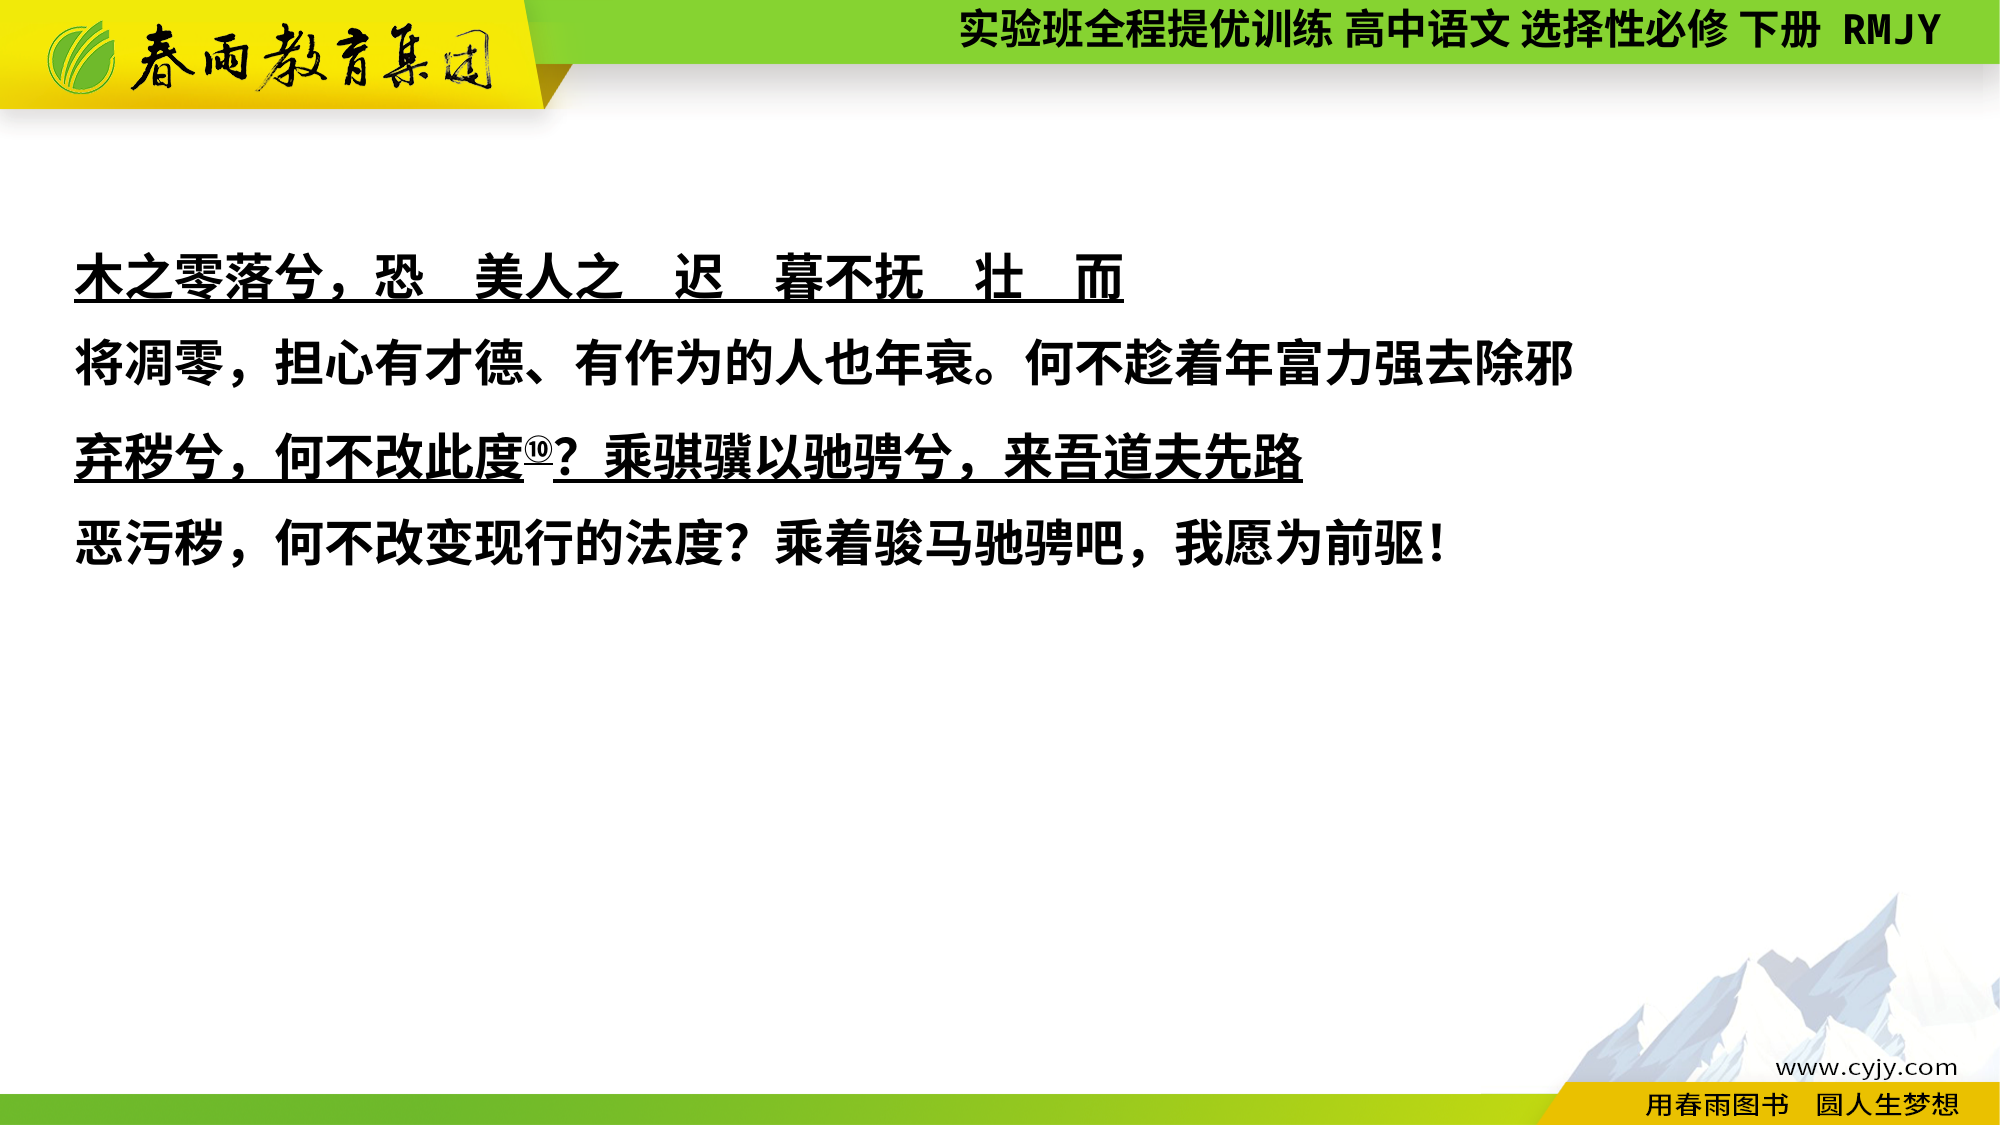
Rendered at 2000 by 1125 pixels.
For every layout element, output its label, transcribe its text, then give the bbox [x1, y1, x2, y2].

picture [0, 0, 2000, 1125]
text_box 将凋零，担心有才德、有作为的人也年衰。何不趁着年富力强去除邪 恶污秽，何不改变现行的法度？乘着骏马驰骋吧，我愿为前驱！ [59, 293, 1944, 579]
